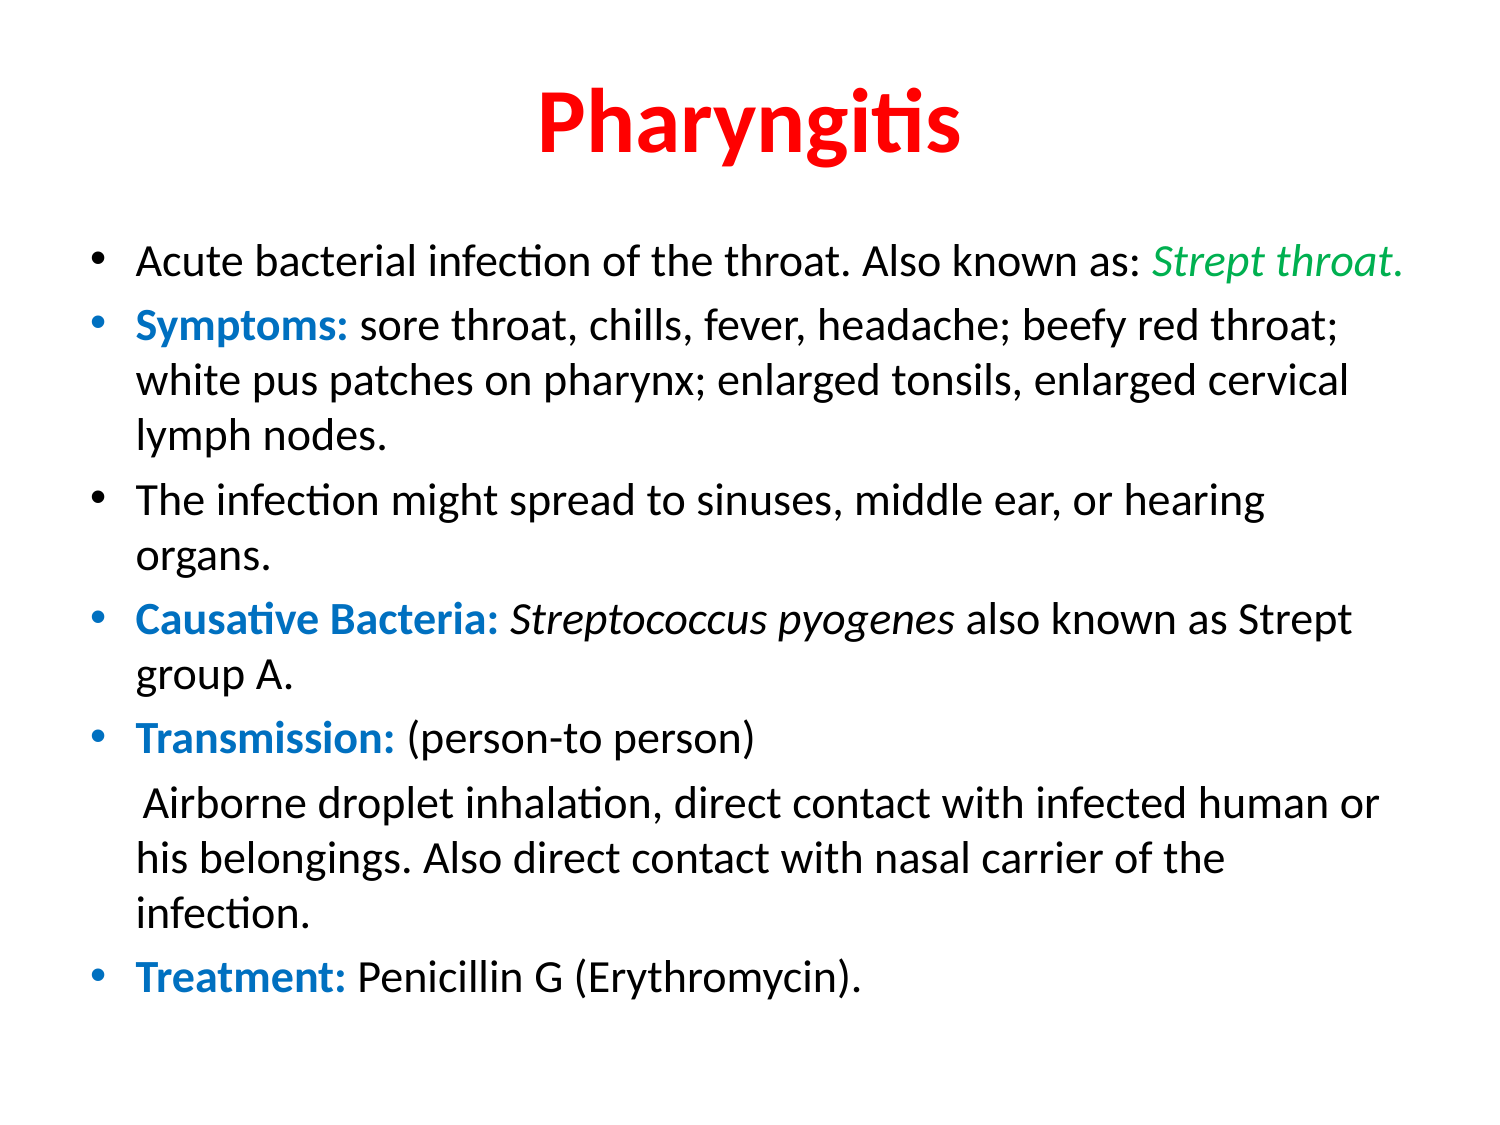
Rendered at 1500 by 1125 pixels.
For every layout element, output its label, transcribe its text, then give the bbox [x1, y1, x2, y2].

title Pharyngitis [75, 45, 1425, 188]
list Acute bacterial infection of the throat. Also known as: Strept throat. Symptoms: sore throat, chills, fever, headache; beefy red throat; white pus patches on pharynx; enlarged tonsils, enlarged cervical lymph nodes. The infection might spread to sinuses, middle ear, or hearing organs. Causative Bacteria: Streptococcus pyogenes also known as Strept group A. Transmission: (person-to person) Airborne droplet inhalation, direct contact with infected human or his belongings. Also direct contact with nasal carrier of the infection. Treatment: Penicillin G (Erythromycin). [75, 222, 1425, 1079]
